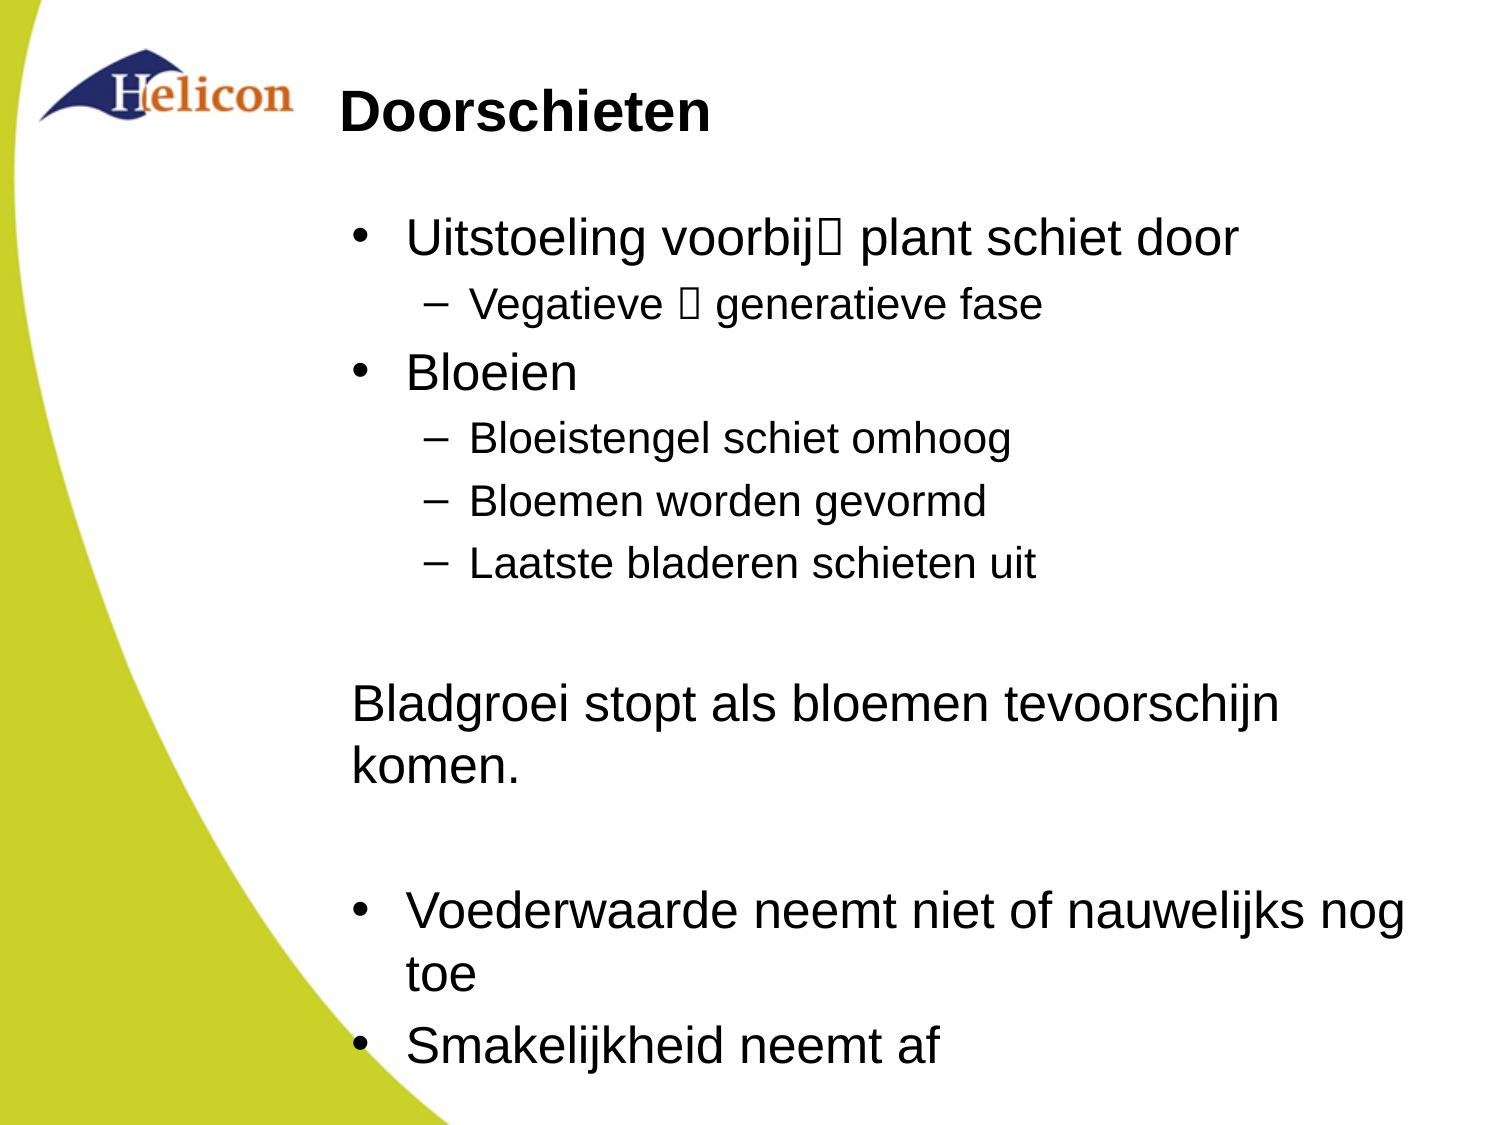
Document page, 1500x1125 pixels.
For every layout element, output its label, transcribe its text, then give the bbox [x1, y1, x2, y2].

list Uitstoeling voorbij plant schiet door Vegatieve  generatieve fase Bloeien Bloeistengel schiet omhoog Bloemen worden gevormd Laatste bladeren schieten uit Bladgroei stopt als bloemen tevoorschijn komen. Voederwaarde neemt niet of nauwelijks nog toe Smakelijkheid neemt af [336, 196, 1425, 1083]
title Doorschieten [324, 54, 1415, 161]
picture [0, 0, 1500, 1125]
